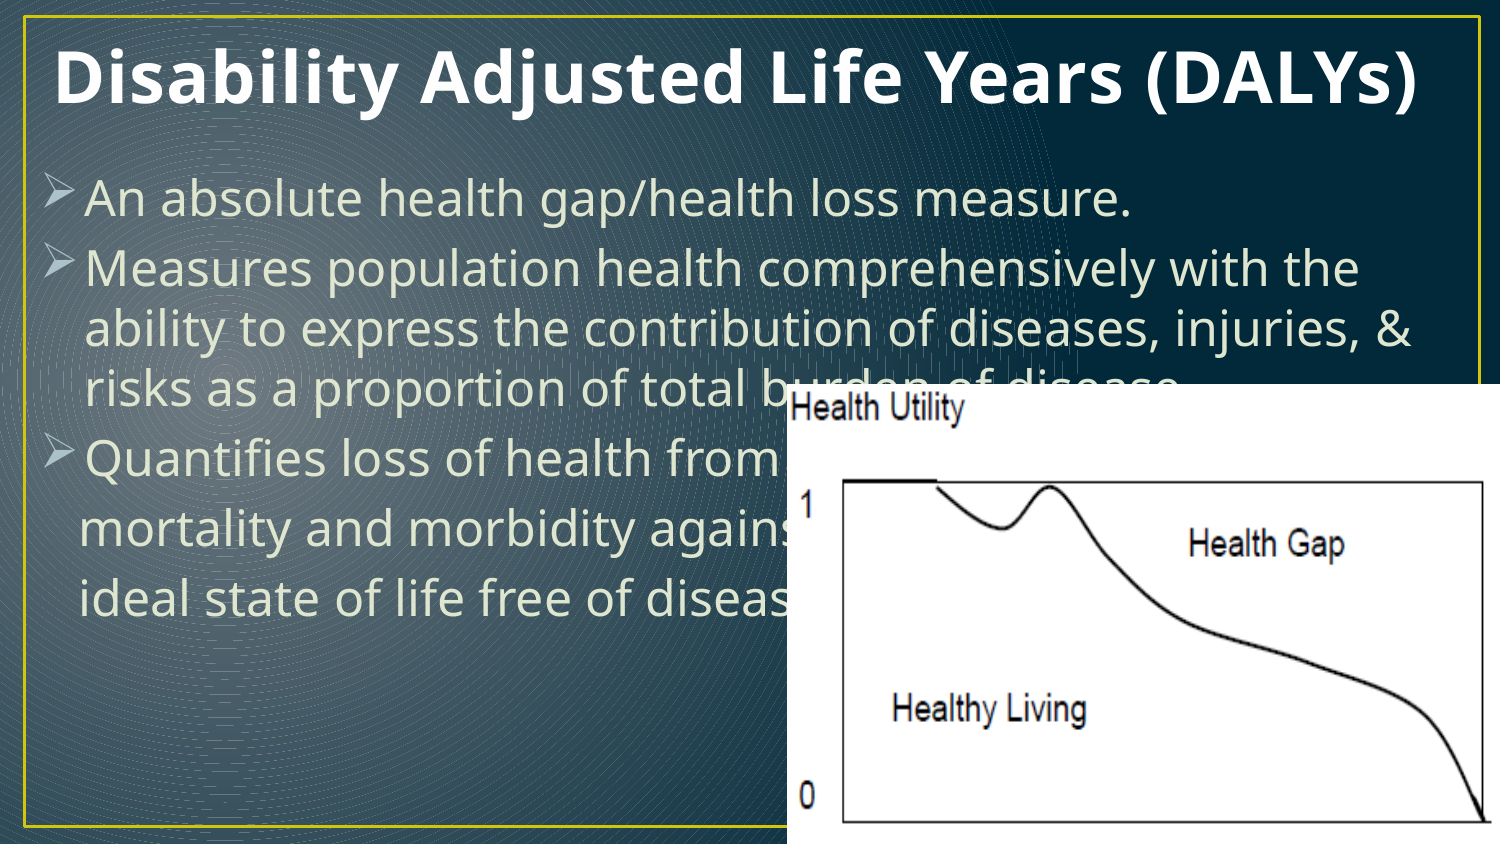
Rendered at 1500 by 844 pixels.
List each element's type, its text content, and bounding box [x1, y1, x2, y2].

title Disability Adjusted Life Years (DALYs) [37, 21, 1463, 125]
picture [787, 384, 1500, 844]
list An absolute health gap/health loss measure. Measures population health comprehensively with the ability to express the contribution of diseases, injuries, & risks as a proportion of total burden of disease. Quantifies loss of health from mortality and morbidity against an ideal state of life free of disease. [24, 159, 1475, 822]
